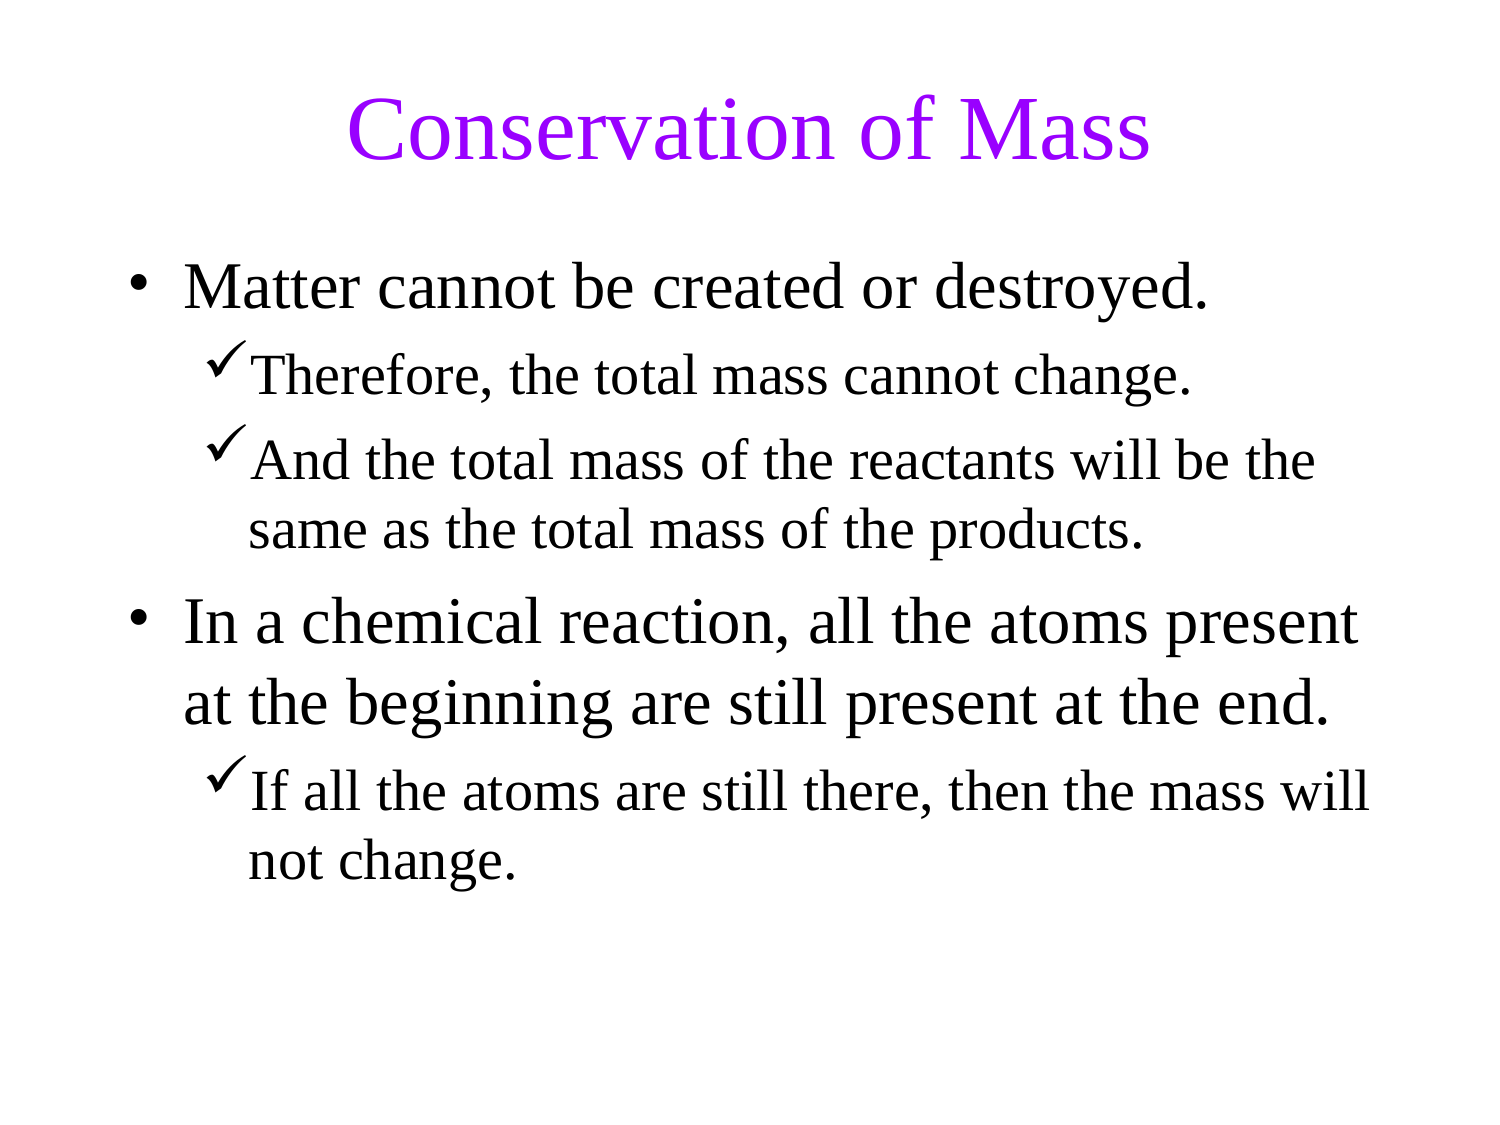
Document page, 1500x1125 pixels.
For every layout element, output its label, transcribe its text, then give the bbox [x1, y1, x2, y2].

text_box Conservation of Mass [112, 29, 1388, 217]
text_box Matter cannot be created or destroyed. Therefore, the total mass cannot change. And the total mass of the reactants will be the same as the total mass of the products. In a chemical reaction, all the atoms present at the beginning are still present at the end. If all the atoms are still there, then the mass will not change. [112, 234, 1388, 910]
